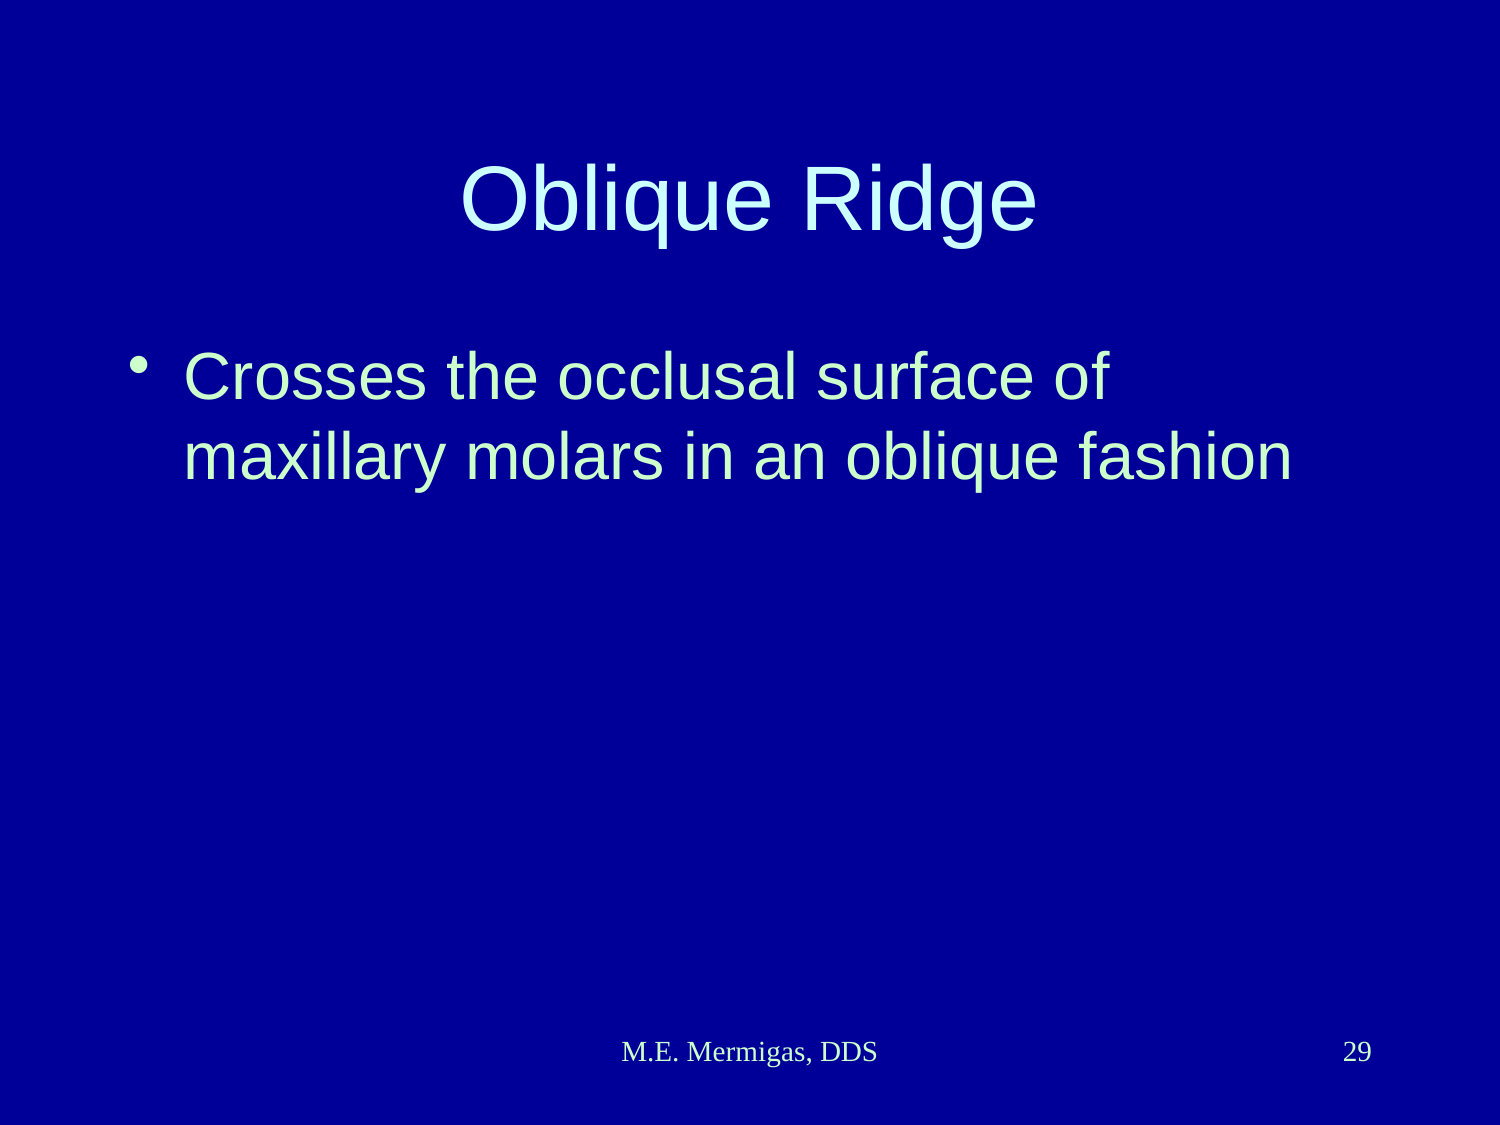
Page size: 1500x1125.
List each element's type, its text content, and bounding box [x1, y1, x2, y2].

list Crosses the occlusal surface of maxillary molars in an oblique fashion [112, 324, 1388, 1001]
title Oblique Ridge [112, 99, 1388, 288]
footer M.E. Mermigas, DDS [512, 1024, 988, 1101]
slide_number 29 [1074, 1024, 1388, 1101]
